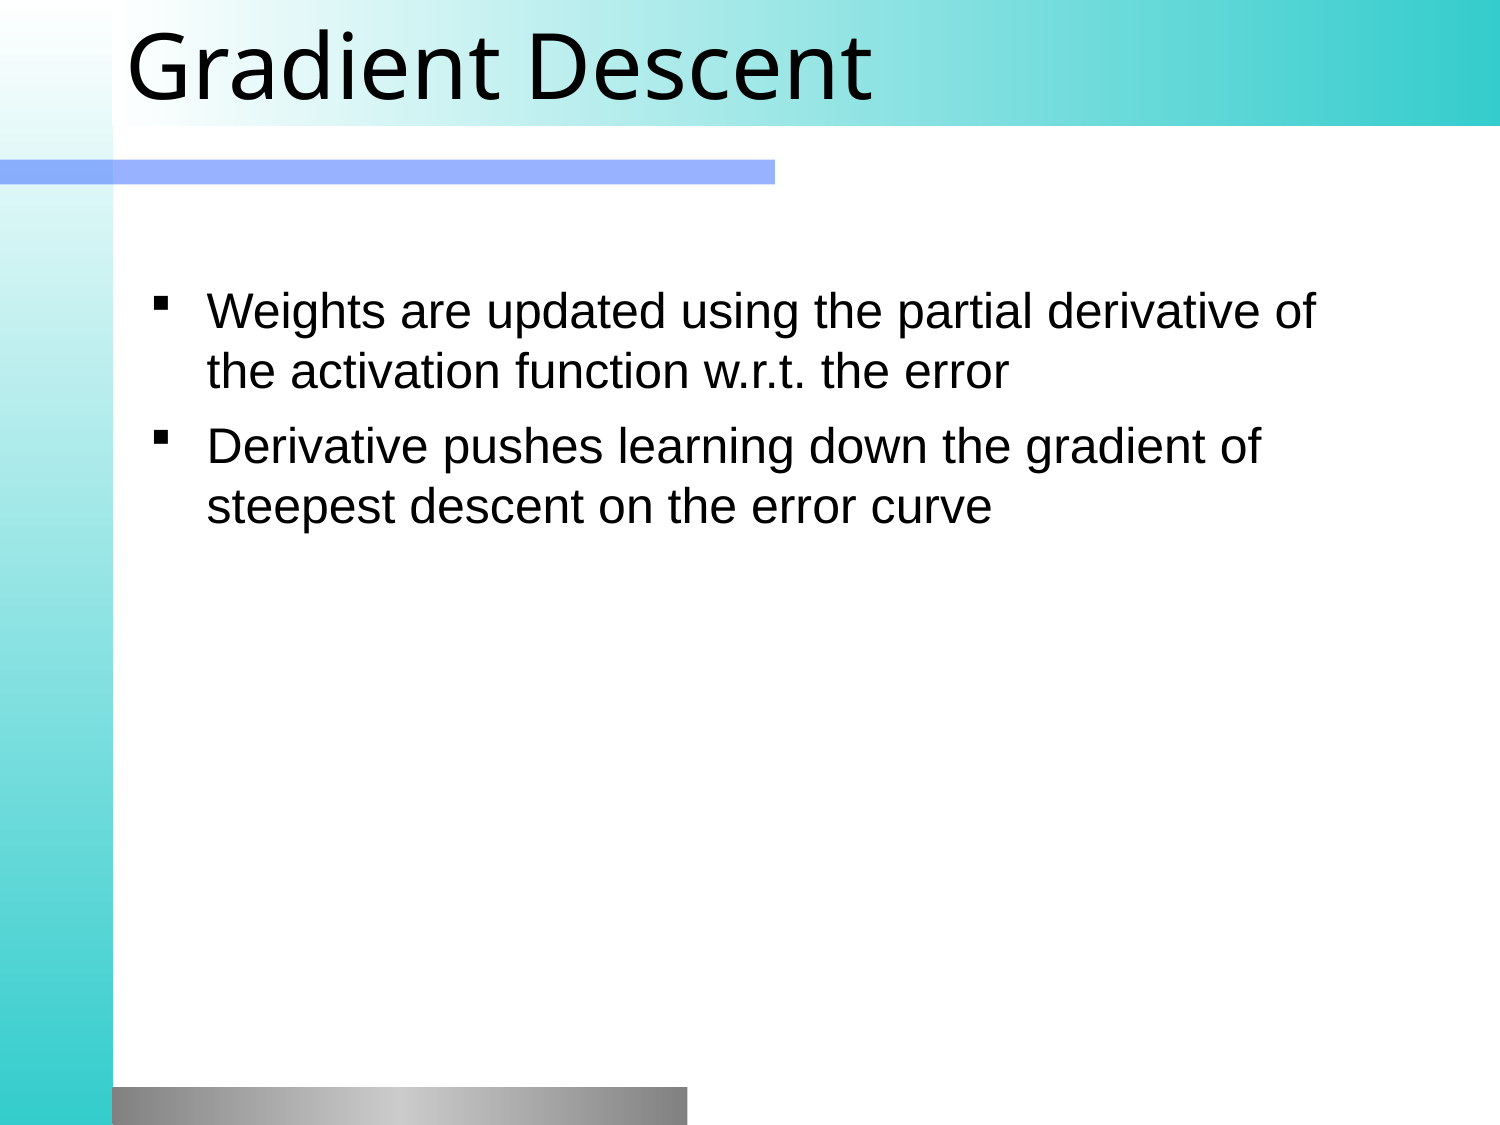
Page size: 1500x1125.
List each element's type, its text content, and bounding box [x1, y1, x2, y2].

list Weights are updated using the partial derivative of the activation function w.r.t. the error Derivative pushes learning down the gradient of steepest descent on the error curve [123, 270, 1400, 1059]
title Gradient Descent [110, 0, 1500, 126]
